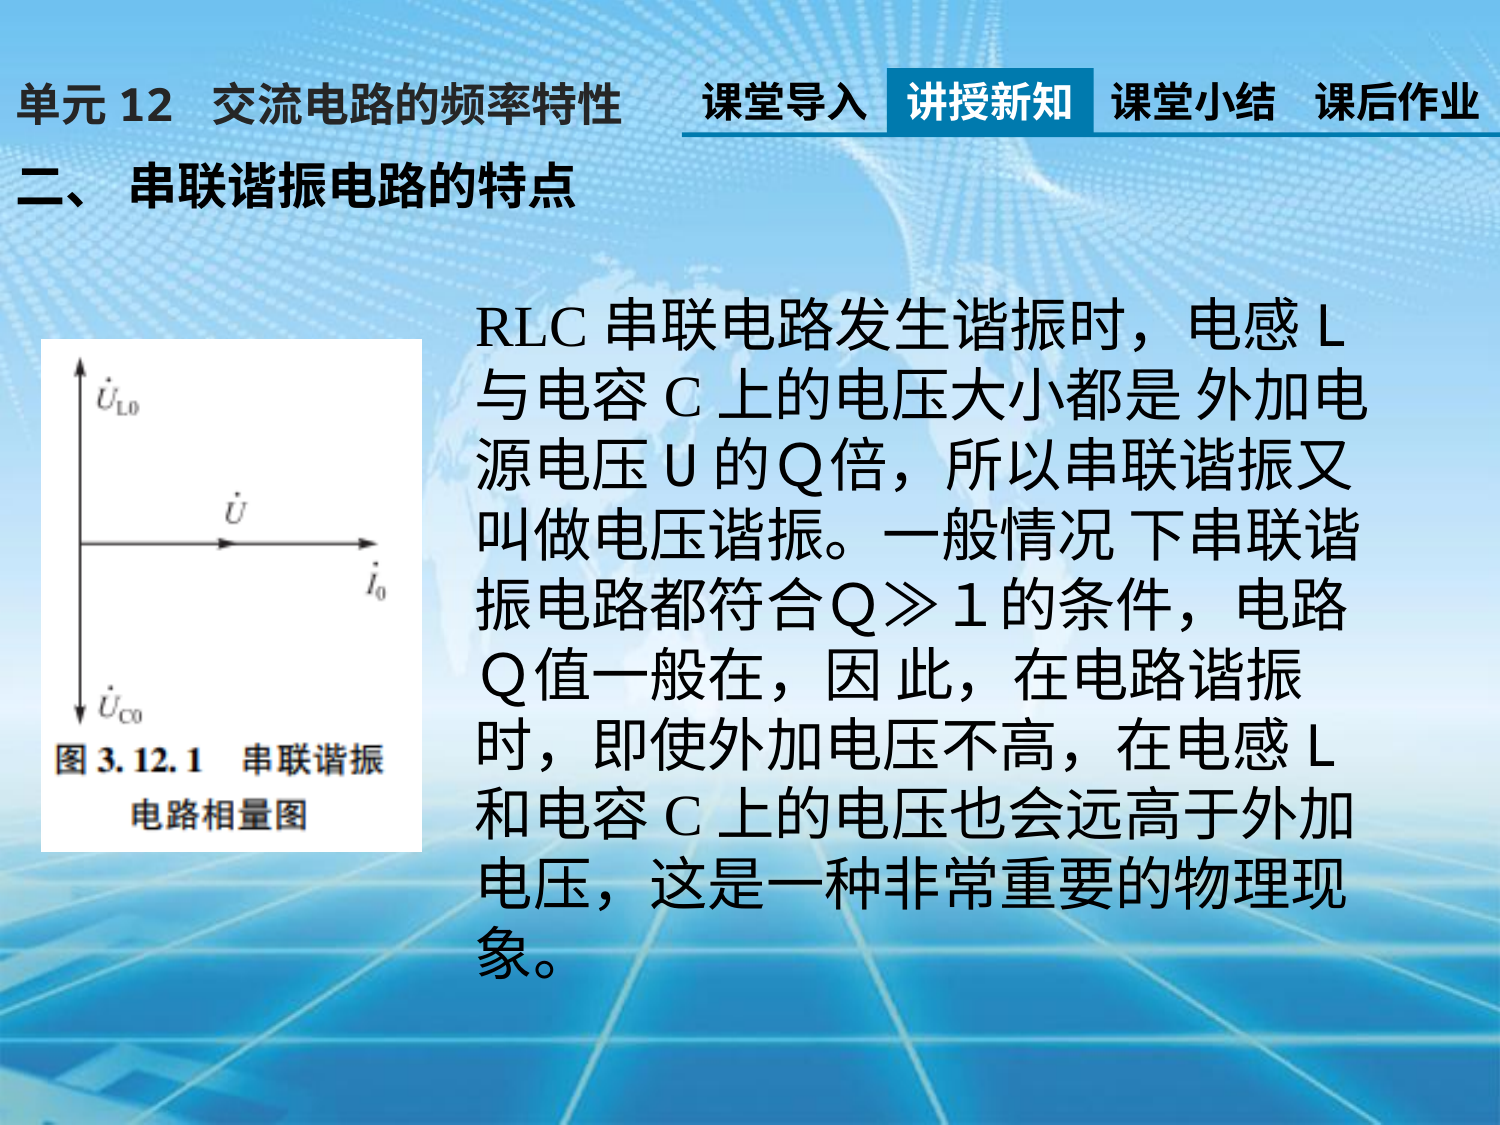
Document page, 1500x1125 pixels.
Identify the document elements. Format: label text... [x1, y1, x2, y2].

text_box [1, 67, 1500, 139]
picture [0, 0, 1500, 1125]
text_box 二、 串联谐振电路的特点 [1, 147, 752, 223]
